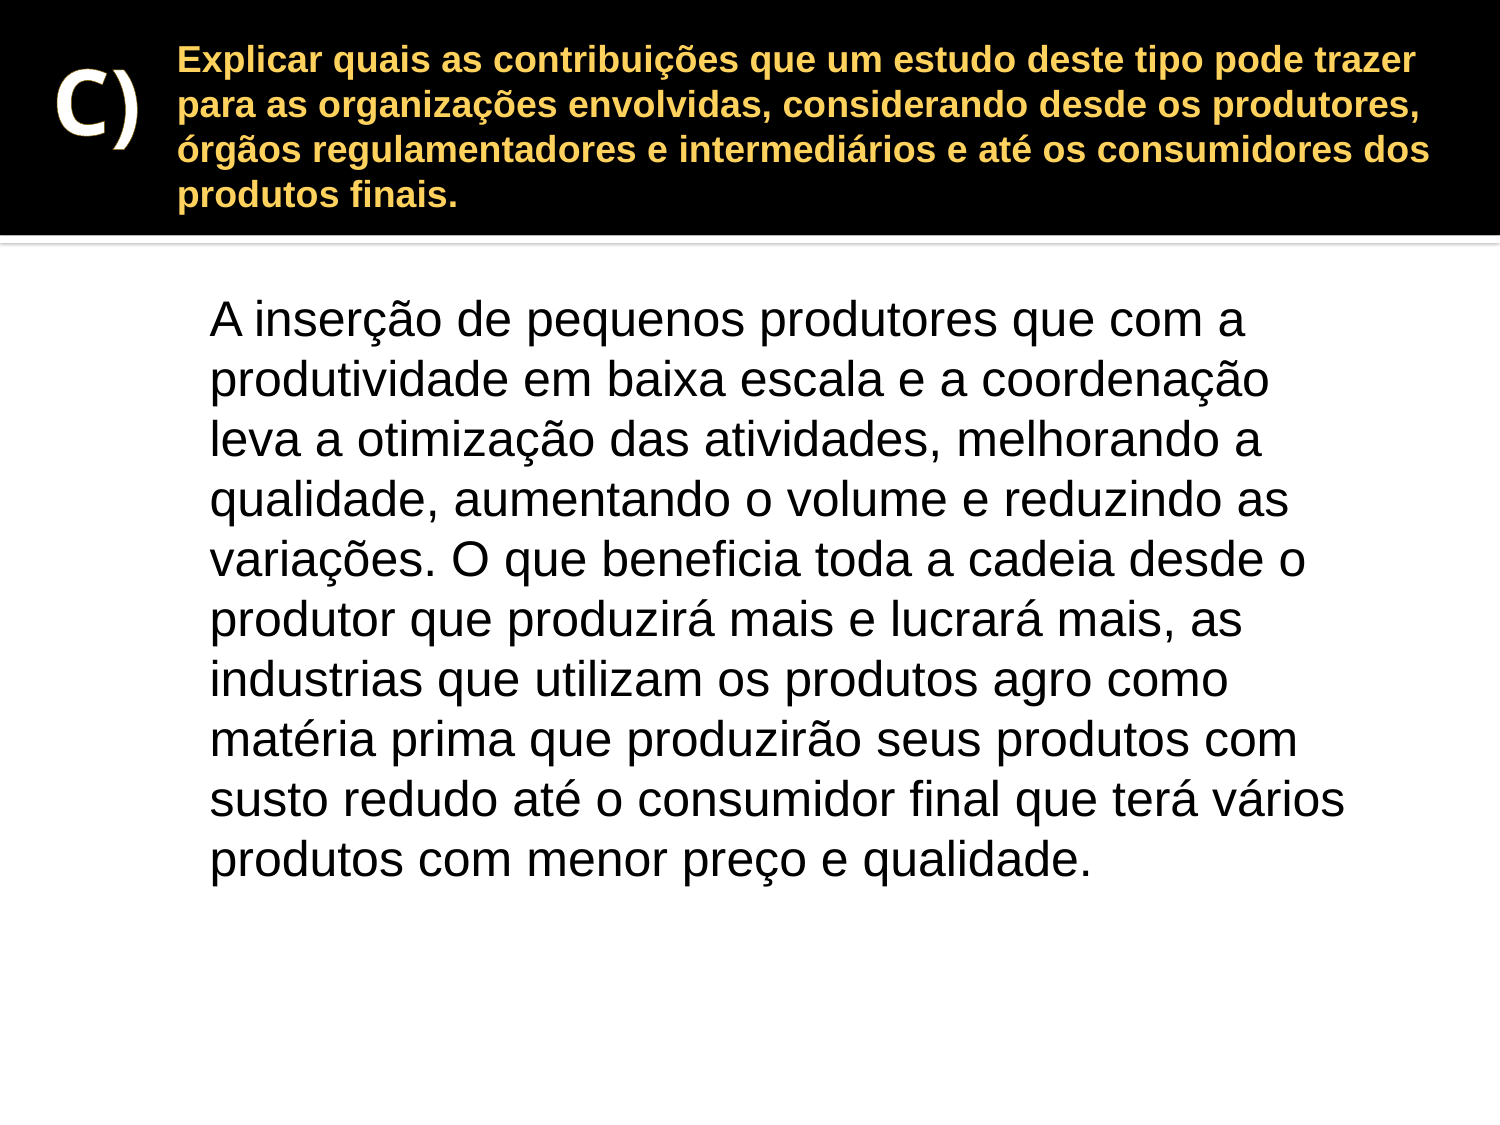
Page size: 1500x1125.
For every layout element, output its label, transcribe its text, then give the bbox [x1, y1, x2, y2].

text_box A inserção de pequenos produtores que com a produtividade em baixa escala e a coordenação leva a otimização das atividades, melhorando a qualidade, aumentando o volume e reduzindo as variações. O que beneficia toda a cadeia desde o produtor que produzirá mais e lucrará mais, as industrias que utilizam os produtos agro como matéria prima que produzirão seus produtos com susto redudo até o consumidor final que terá vários produtos com menor preço e qualidade. [194, 278, 1376, 984]
text_box Explicar quais as contribuições que um estudo deste tipo pode trazer para as organizações envolvidas, considerando desde os produtores, órgãos regulamentadores e intermediários e até os consumidores dos produtos finais. [162, 27, 1463, 223]
text_box C) [36, 36, 156, 161]
